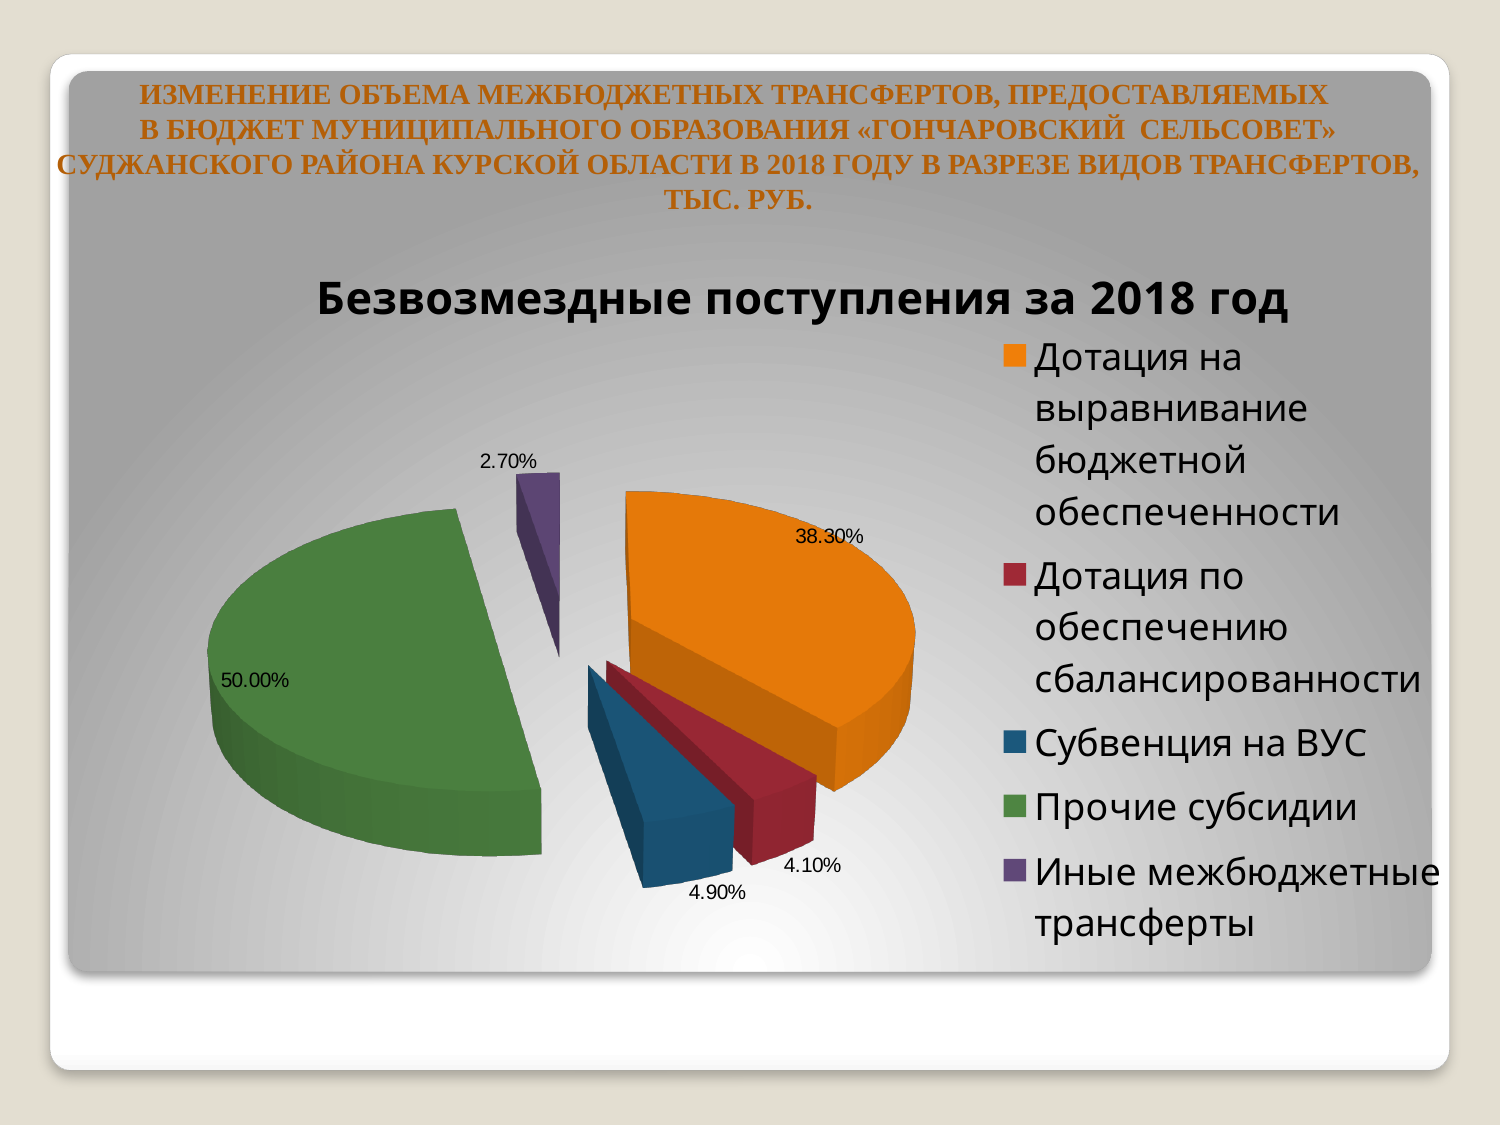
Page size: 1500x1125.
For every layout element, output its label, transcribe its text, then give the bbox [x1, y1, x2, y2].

title Изменение объема межбюджетных трансфертов, предоставляемых в бюджет муниципального образования «Гончаровский сельсовет» суджанского района Курской области в 2018 году в разрезе видов трансфертов, тыс. руб. [17, 19, 1459, 223]
chart [140, 228, 1466, 1020]
